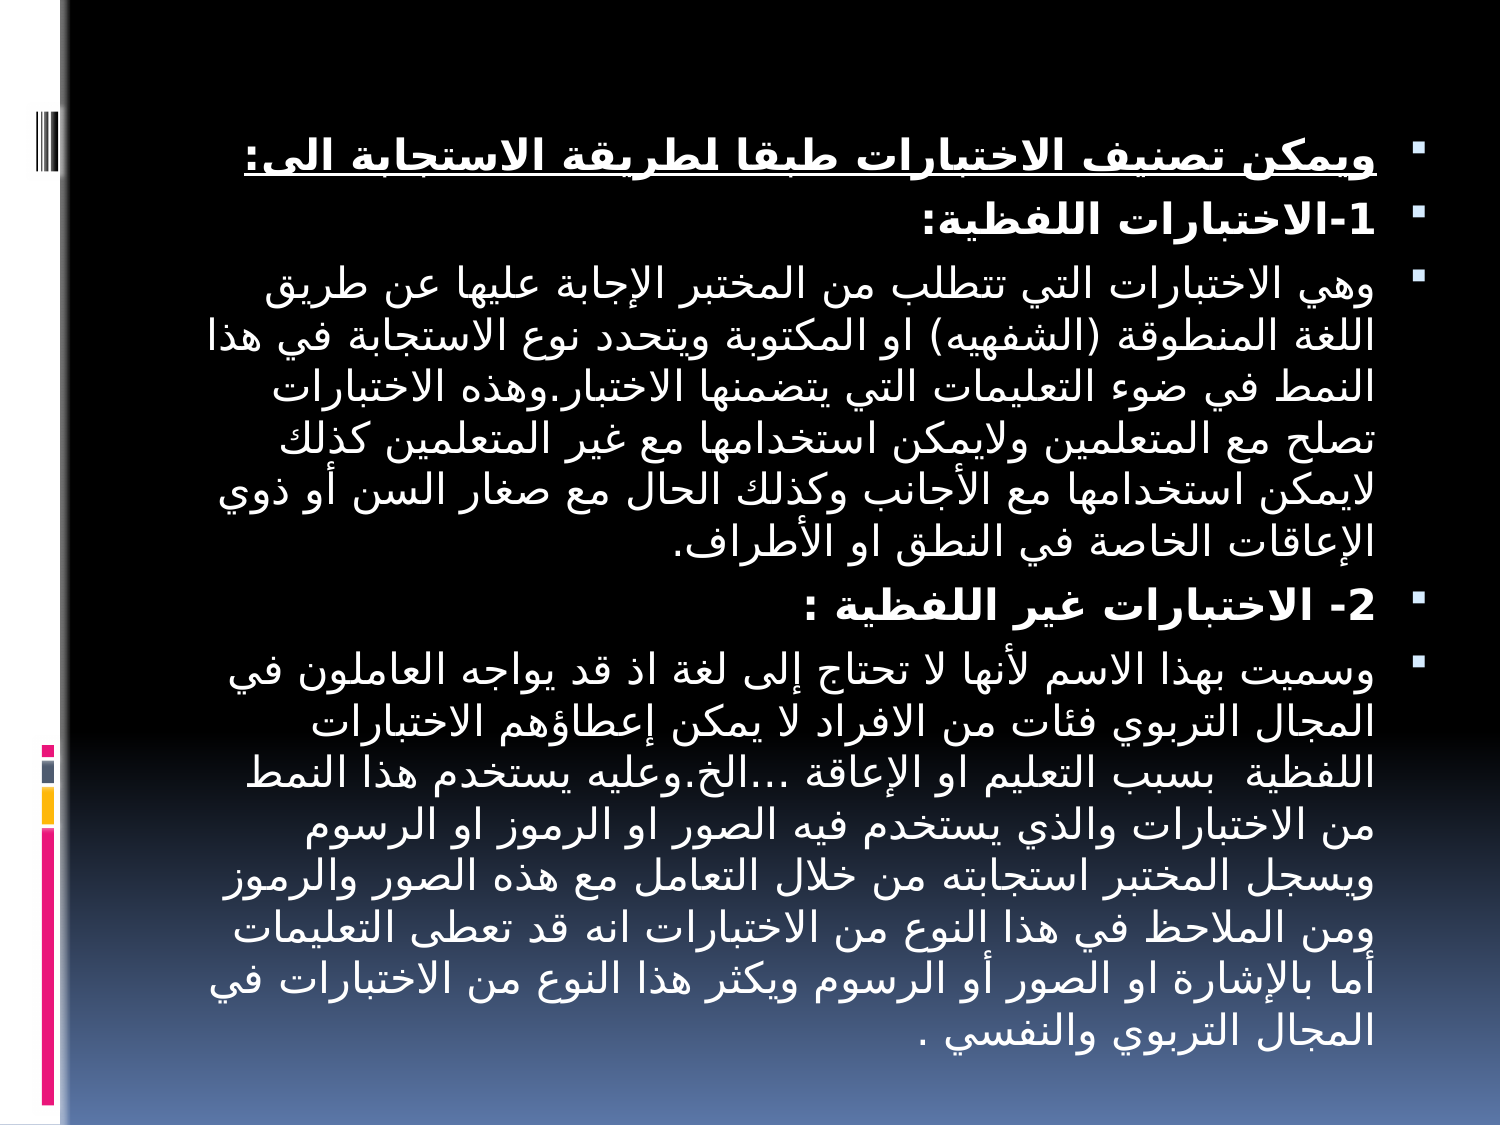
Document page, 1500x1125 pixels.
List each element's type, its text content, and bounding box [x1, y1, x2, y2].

list ويمكن تصنيف الاختبارات طبقا لطريقة الاستجابة الى: 1-الاختبارات اللفظية: وهي الاختبارات التي تتطلب من المختبر الإجابة عليها عن طريق اللغة المنطوقة (الشفهيه) او المكتوبة ويتحدد نوع الاستجابة في هذا النمط في ضوء التعليمات التي يتضمنها الاختبار.وهذه الاختبارات تصلح مع المتعلمين ولايمكن استخدامها مع غير المتعلمين كذلك لايمكن استخدامها مع الأجانب وكذلك الحال مع صغار السن أو ذوي الإعاقات الخاصة في النطق او الأطراف. 2- الاختبارات غير اللفظية : وسميت بهذا الاسم لأنها لا تحتاج إلى لغة اذ قد يواجه العاملون في المجال التربوي فئات من الافراد لا يمكن إعطاؤهم الاختبارات اللفظية بسبب التعليم او الإعاقة ...الخ.وعليه يستخدم هذا النمط من الاختبارات والذي يستخدم فيه الصور او الرموز او الرسوم ويسجل المختبر استجابته من خلال التعامل مع هذه الصور والرموز ومن الملاحظ في هذا النوع من الاختبارات انه قد تعطى التعليمات أما بالإشارة او الصور أو الرسوم ويكثر هذا النوع من الاختبارات في المجال التربوي والنفسي . [187, 120, 1450, 1075]
